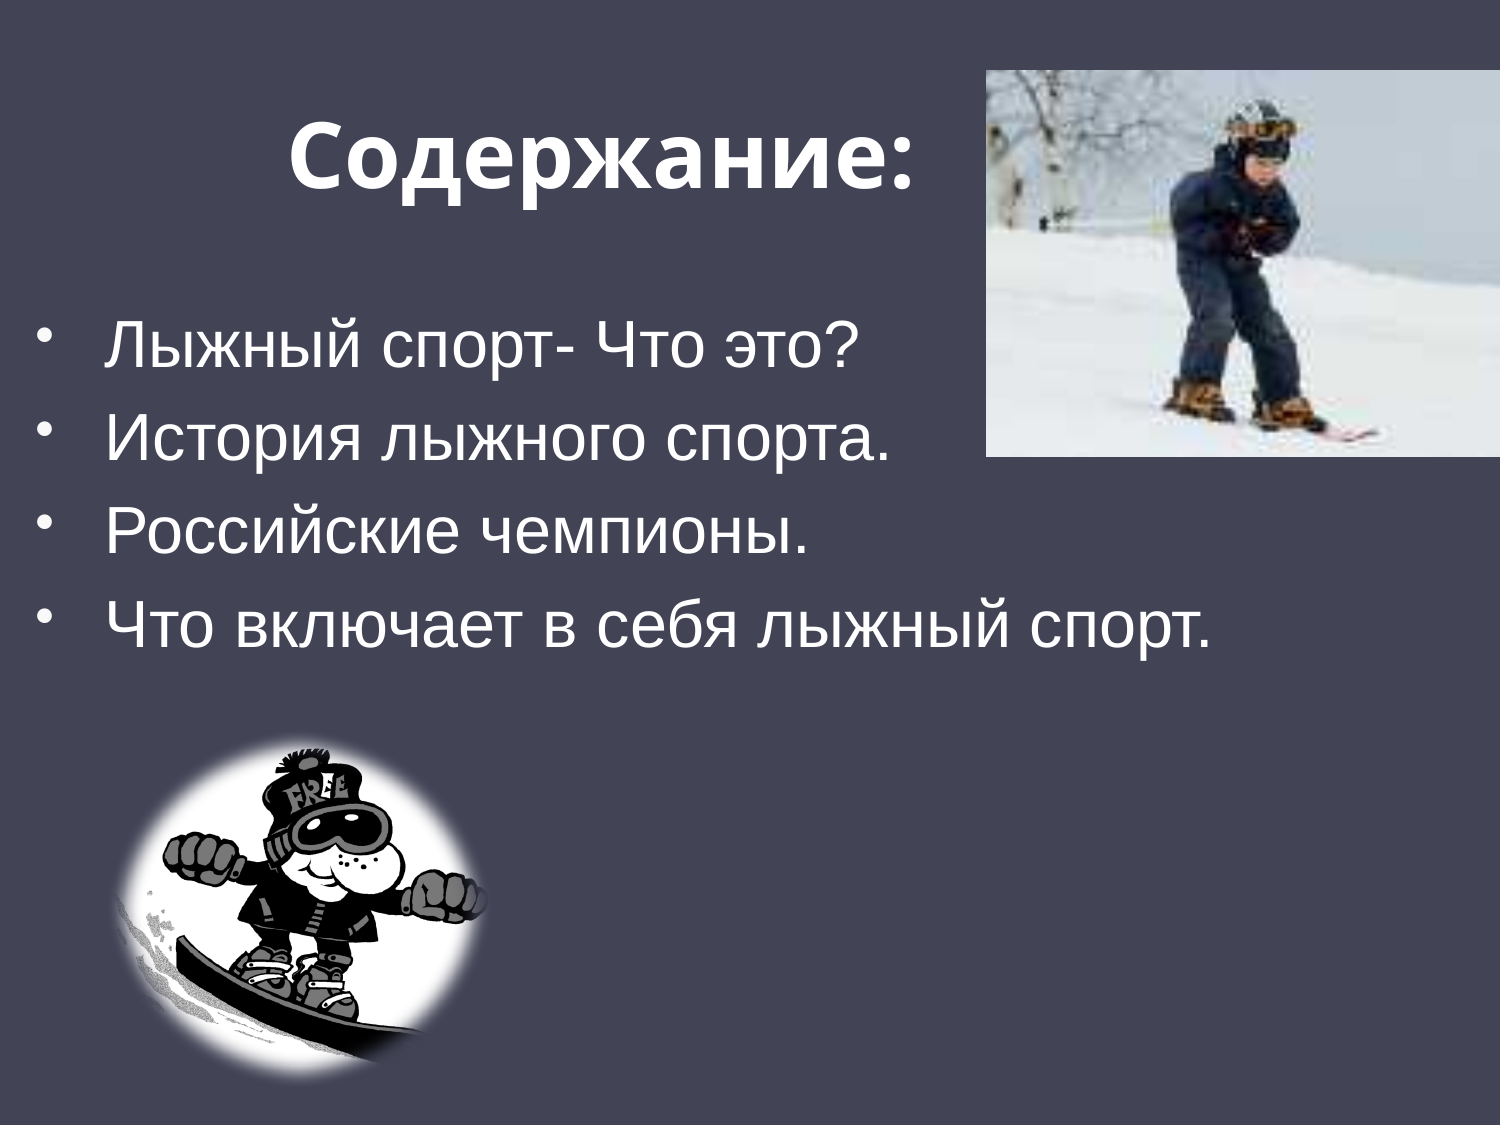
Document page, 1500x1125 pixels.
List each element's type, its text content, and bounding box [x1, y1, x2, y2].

list Лыжный спорт- Что это? История лыжного спорта. Российские чемпионы. Что включает в себя лыжный спорт. [0, 292, 1350, 750]
title Содержание: [128, 58, 961, 247]
picture [105, 727, 493, 1091]
picture [986, 70, 1500, 458]
